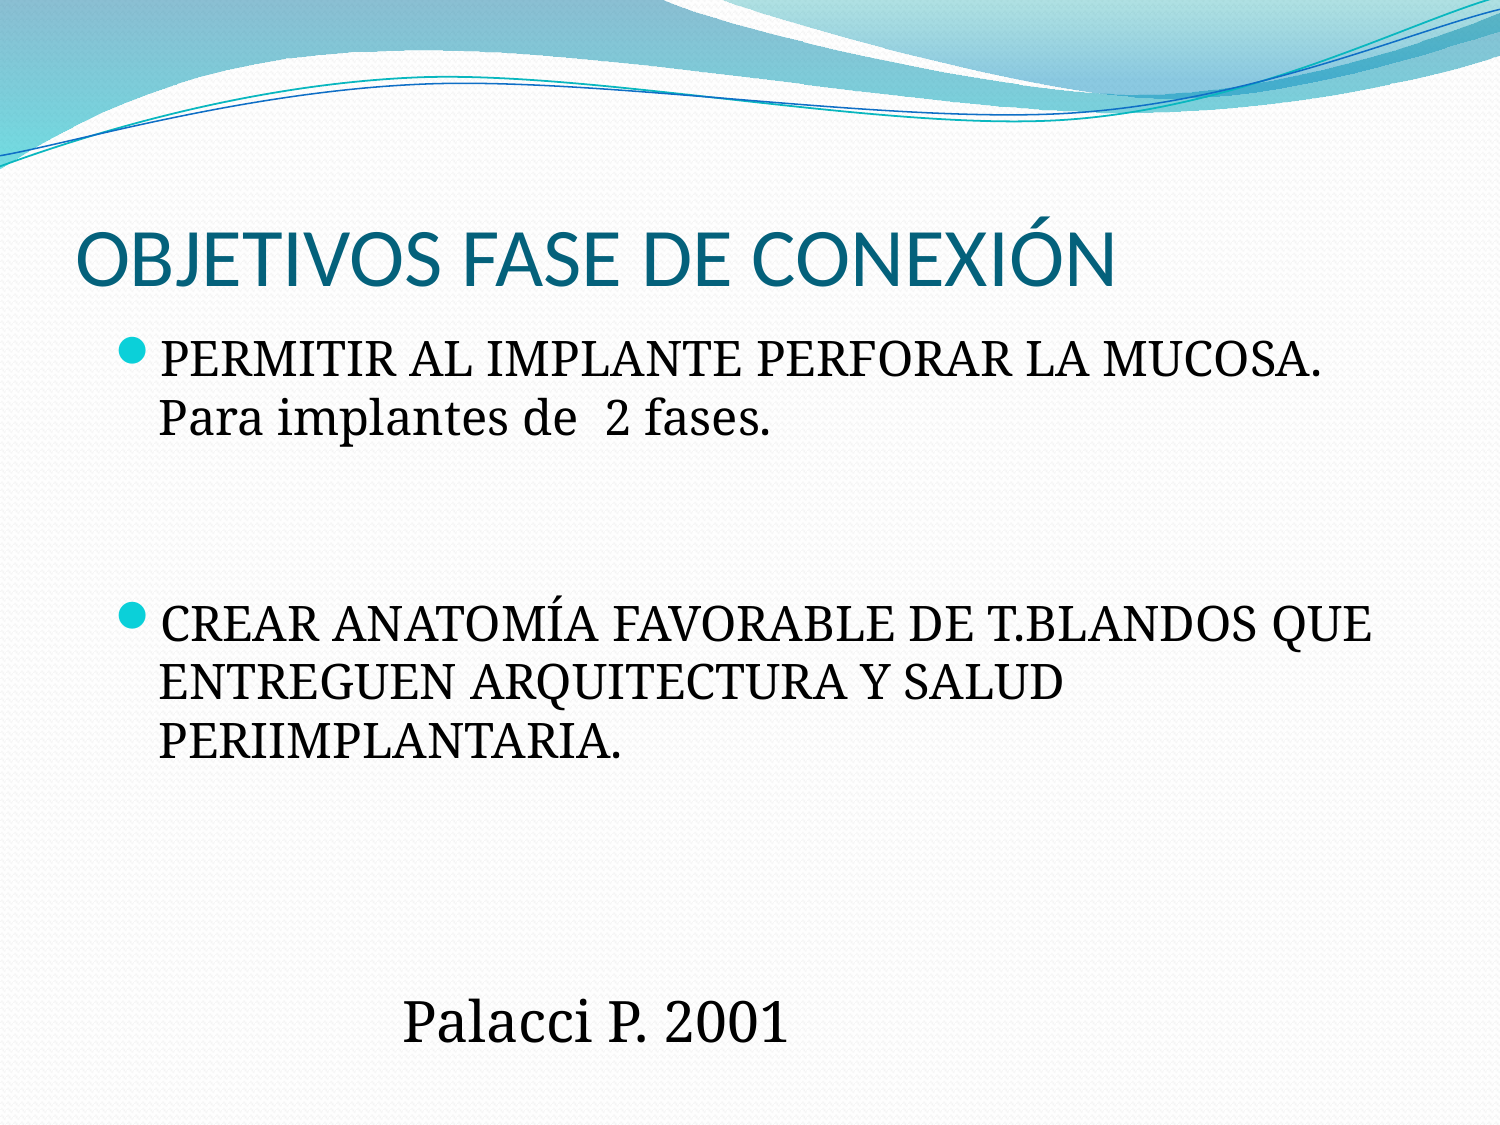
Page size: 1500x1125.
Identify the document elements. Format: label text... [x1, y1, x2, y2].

title OBJETIVOS FASE DE CONEXIÓN [75, 115, 1425, 303]
list PERMITIR AL IMPLANTE PERFORAR LA MUCOSA. Para implantes de 2 fases. CREAR ANATOMÍA FAVORABLE DE T.BLANDOS QUE ENTREGUEN ARQUITECTURA Y SALUD PERIIMPLANTARIA. Palacci P. 2001 [99, 320, 1450, 1063]
